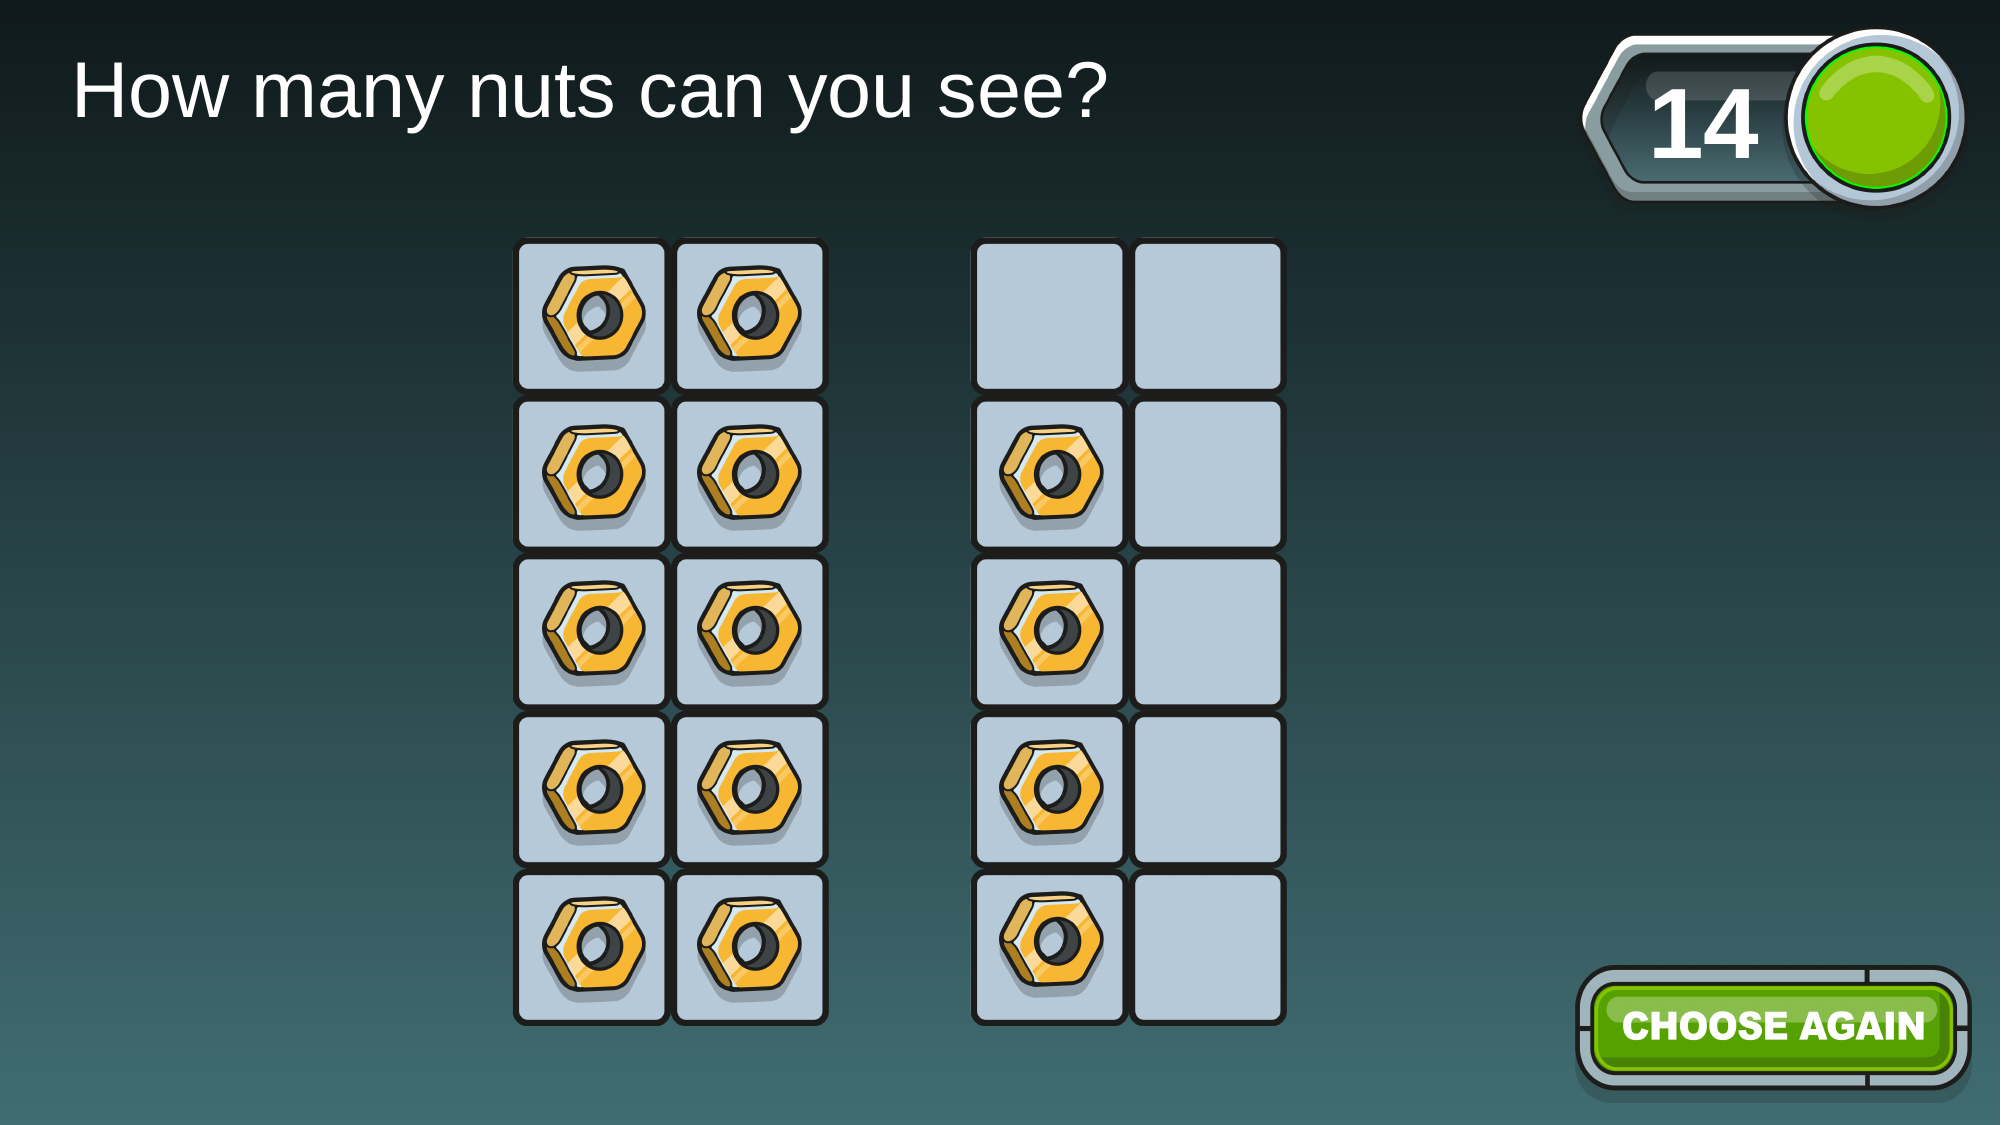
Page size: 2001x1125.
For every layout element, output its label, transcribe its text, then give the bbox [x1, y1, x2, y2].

text_box How many nuts can you see? [55, 30, 1183, 182]
picture [1575, 25, 1971, 221]
picture [1575, 965, 1972, 1104]
picture [276, 238, 1523, 1026]
